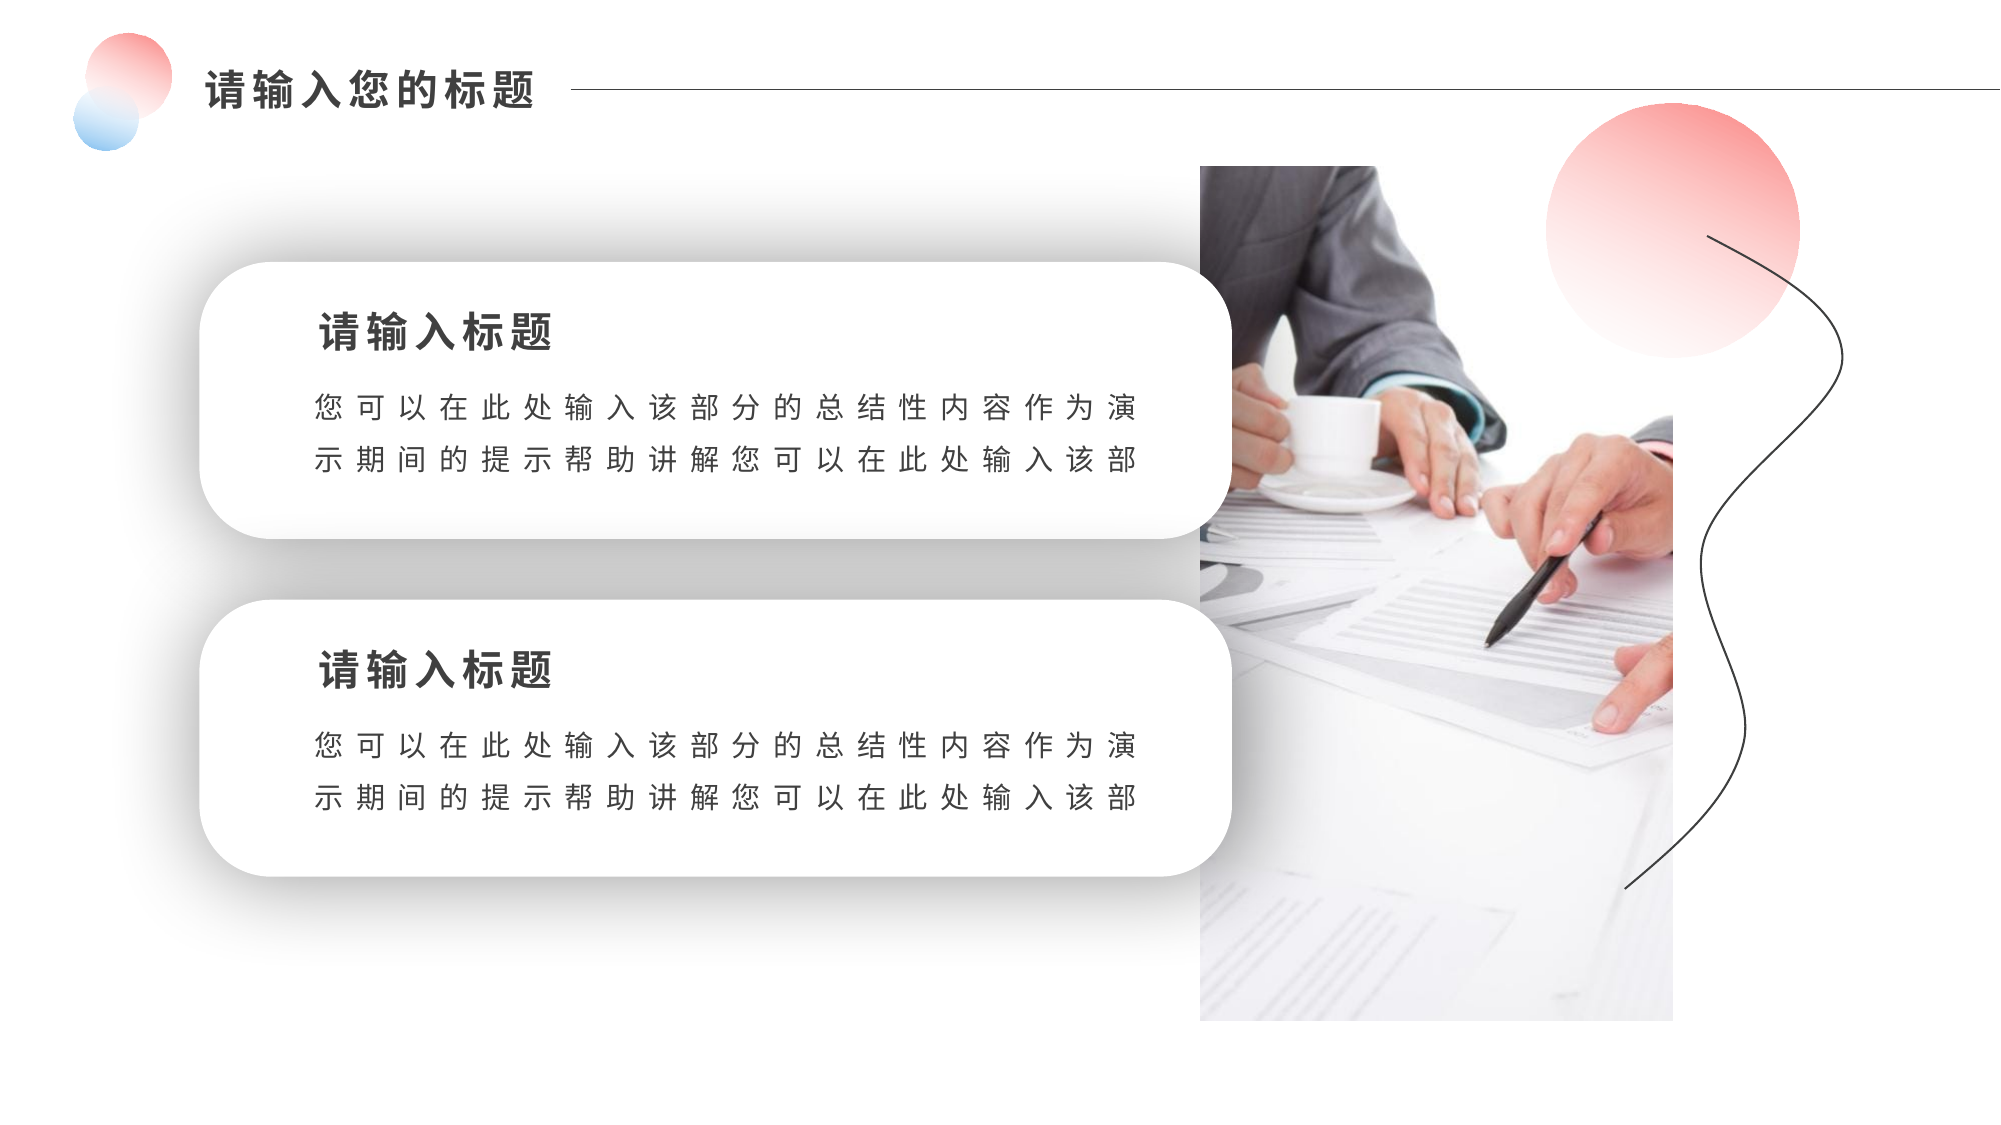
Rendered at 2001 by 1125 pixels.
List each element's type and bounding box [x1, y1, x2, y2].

text_box [199, 261, 1232, 539]
text_box [1561, 101, 1801, 359]
picture [1200, 166, 1673, 1021]
text_box [199, 599, 1232, 877]
text_box [1673, 235, 1844, 849]
